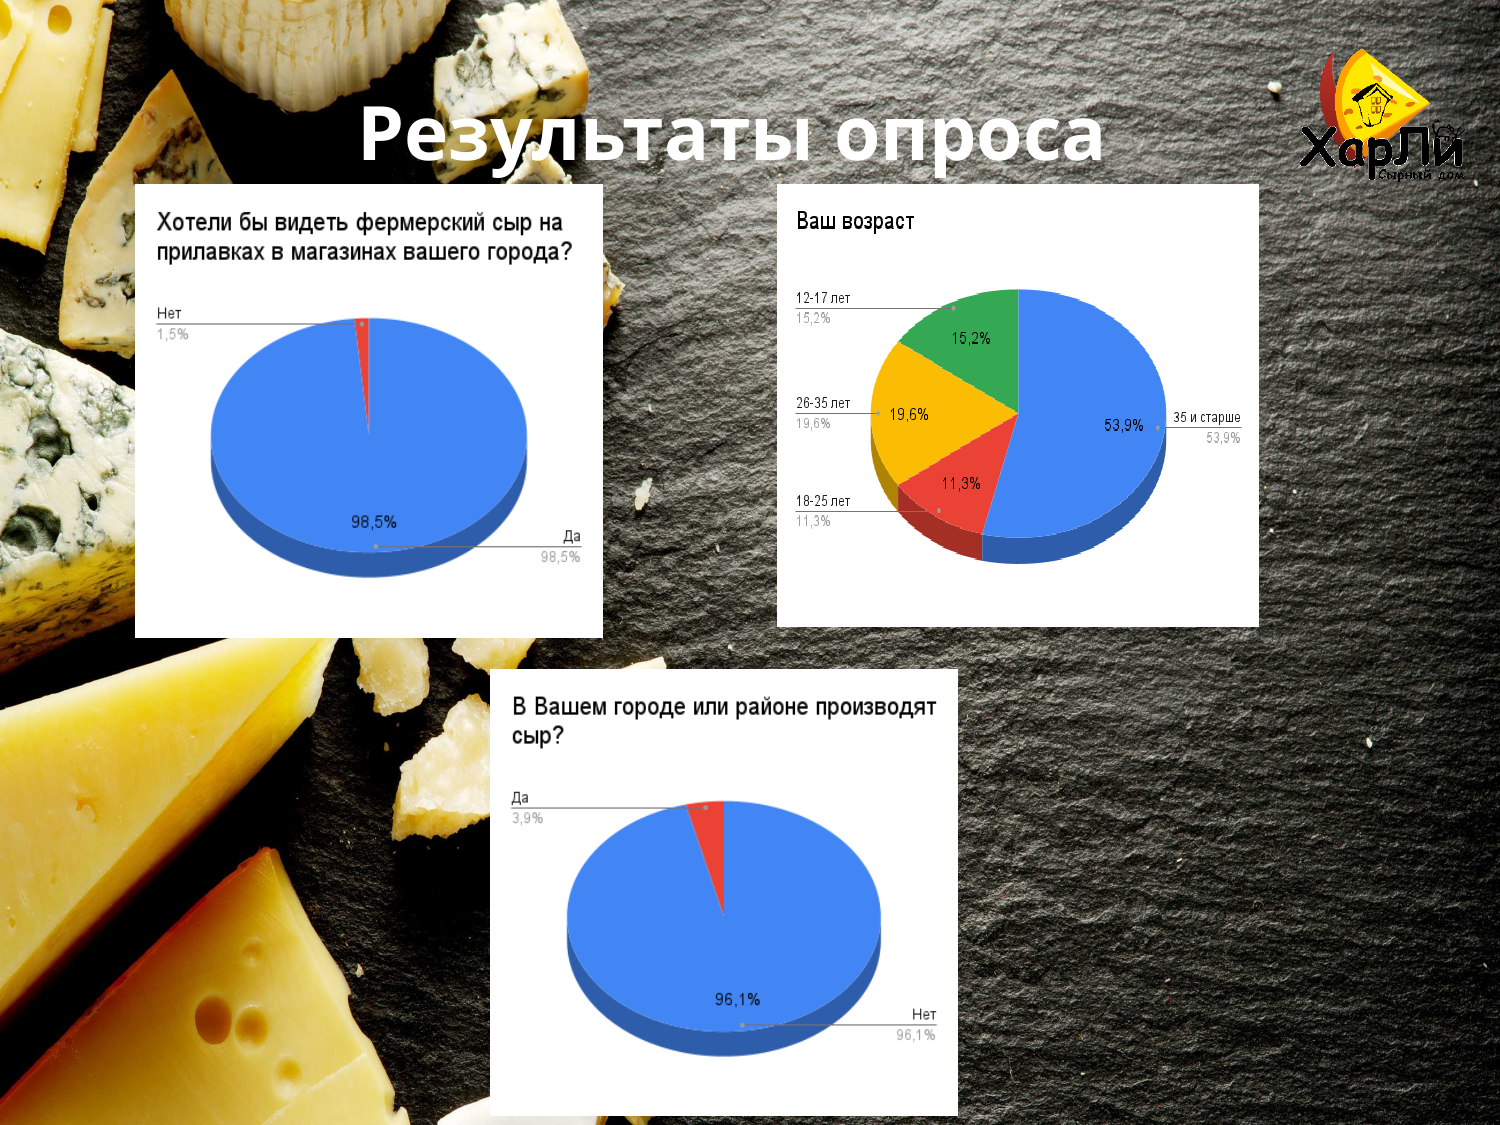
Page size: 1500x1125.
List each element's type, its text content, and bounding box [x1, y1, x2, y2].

text_box [607, 227, 772, 303]
picture [0, 0, 1500, 1125]
text_box [1264, 227, 1500, 303]
text_box Результаты опроса [343, 78, 1143, 183]
